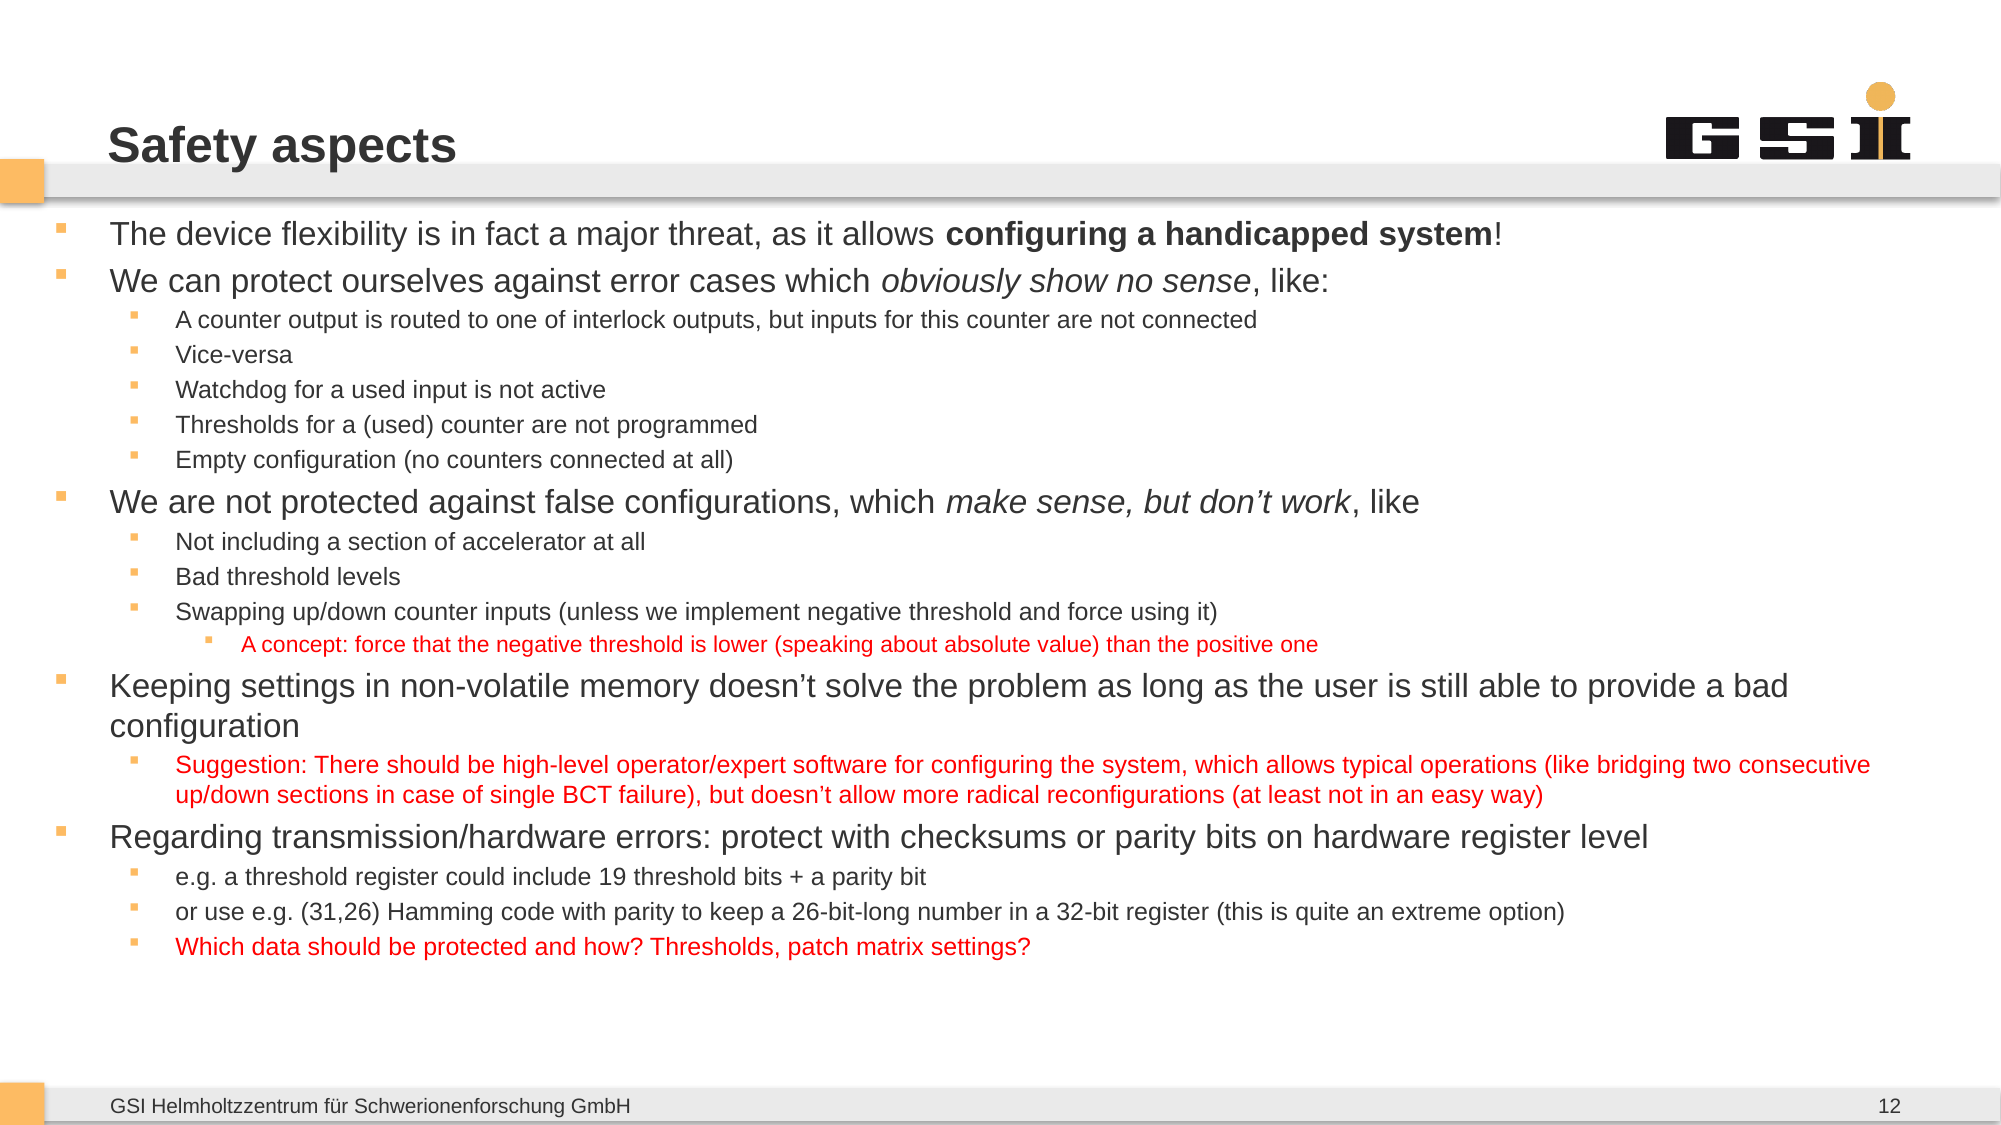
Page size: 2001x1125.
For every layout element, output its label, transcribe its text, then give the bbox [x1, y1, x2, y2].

slide_number 12 [1753, 1074, 1917, 1125]
list The device flexibility is in fact a major threat, as it allows configuring a handicapped system! We can protect ourselves against error cases which obviously show no sense, like: A counter output is routed to one of interlock outputs, but inputs for this counter are not connected Vice-versa Watchdog for a used input is not active Thresholds for a (used) counter are not programmed Empty configuration (no counters connected at all) We are not protected against false configurations, which make sense, but don’t work, like Not including a section of accelerator at all Bad threshold levels Swapping up/down counter inputs (unless we implement negative threshold and force using it) A concept: force that the negative threshold is lower (speaking about absolute value) than the positive one Keeping settings in non-volatile memory doesn’t solve the problem as long as the user is still able to provide a bad configuration Suggestion: There should be high-level operator/expert software for configuring the system, which allows typical operations (like bridging two consecutive up/down sections in case of single BCT failure), but doesn’t allow more radical reconfigurations (at least not in an easy way) Regarding transmission/hardware errors: protect with checksums or parity bits on hardware register level e.g. a threshold register could include 19 threshold bits + a parity bit or use e.g. (31,26) Hamming code with parity to keep a 26-bit-long number in a 32-bit register (this is quite an extreme option) Which data should be protected and how? Thresholds, patch matrix settings? [38, 204, 1973, 1056]
picture [1664, 79, 1912, 162]
title Safety aspects [92, 50, 1558, 180]
